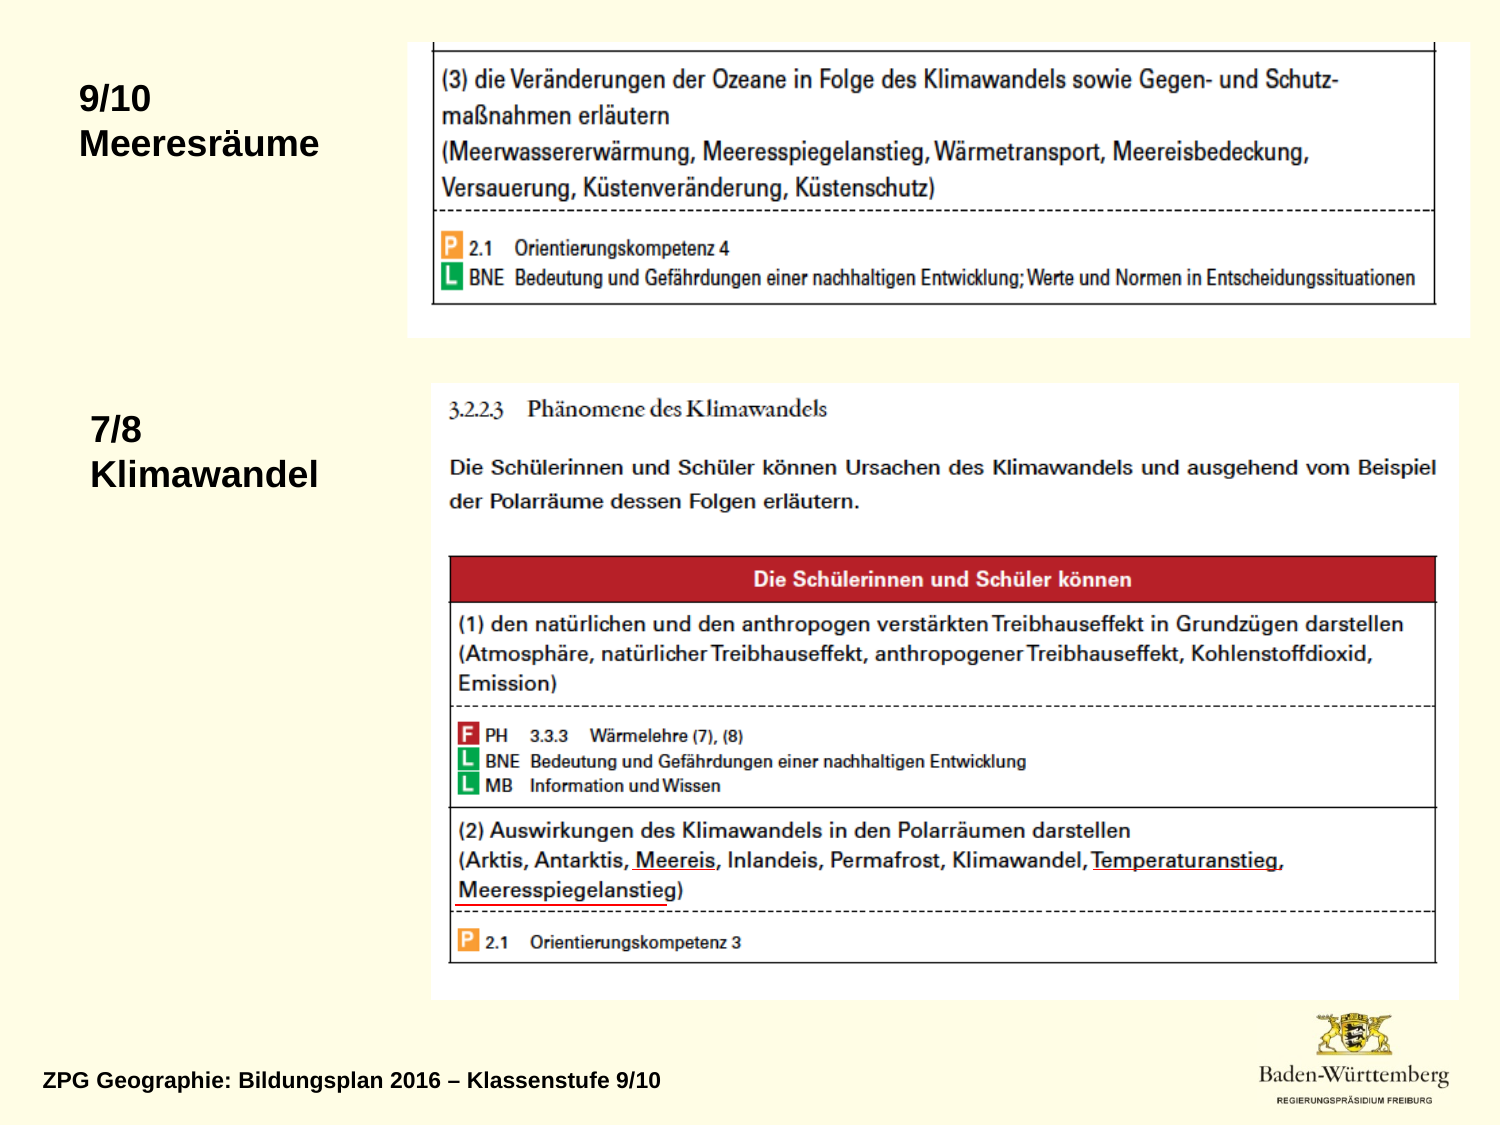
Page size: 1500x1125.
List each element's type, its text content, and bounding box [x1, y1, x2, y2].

text_box 7/8 Klimawandel [75, 397, 335, 503]
picture [430, 382, 1459, 1000]
text_box 9/10 Meeresräume [63, 66, 335, 172]
picture [1257, 1011, 1451, 1106]
picture [407, 42, 1471, 339]
